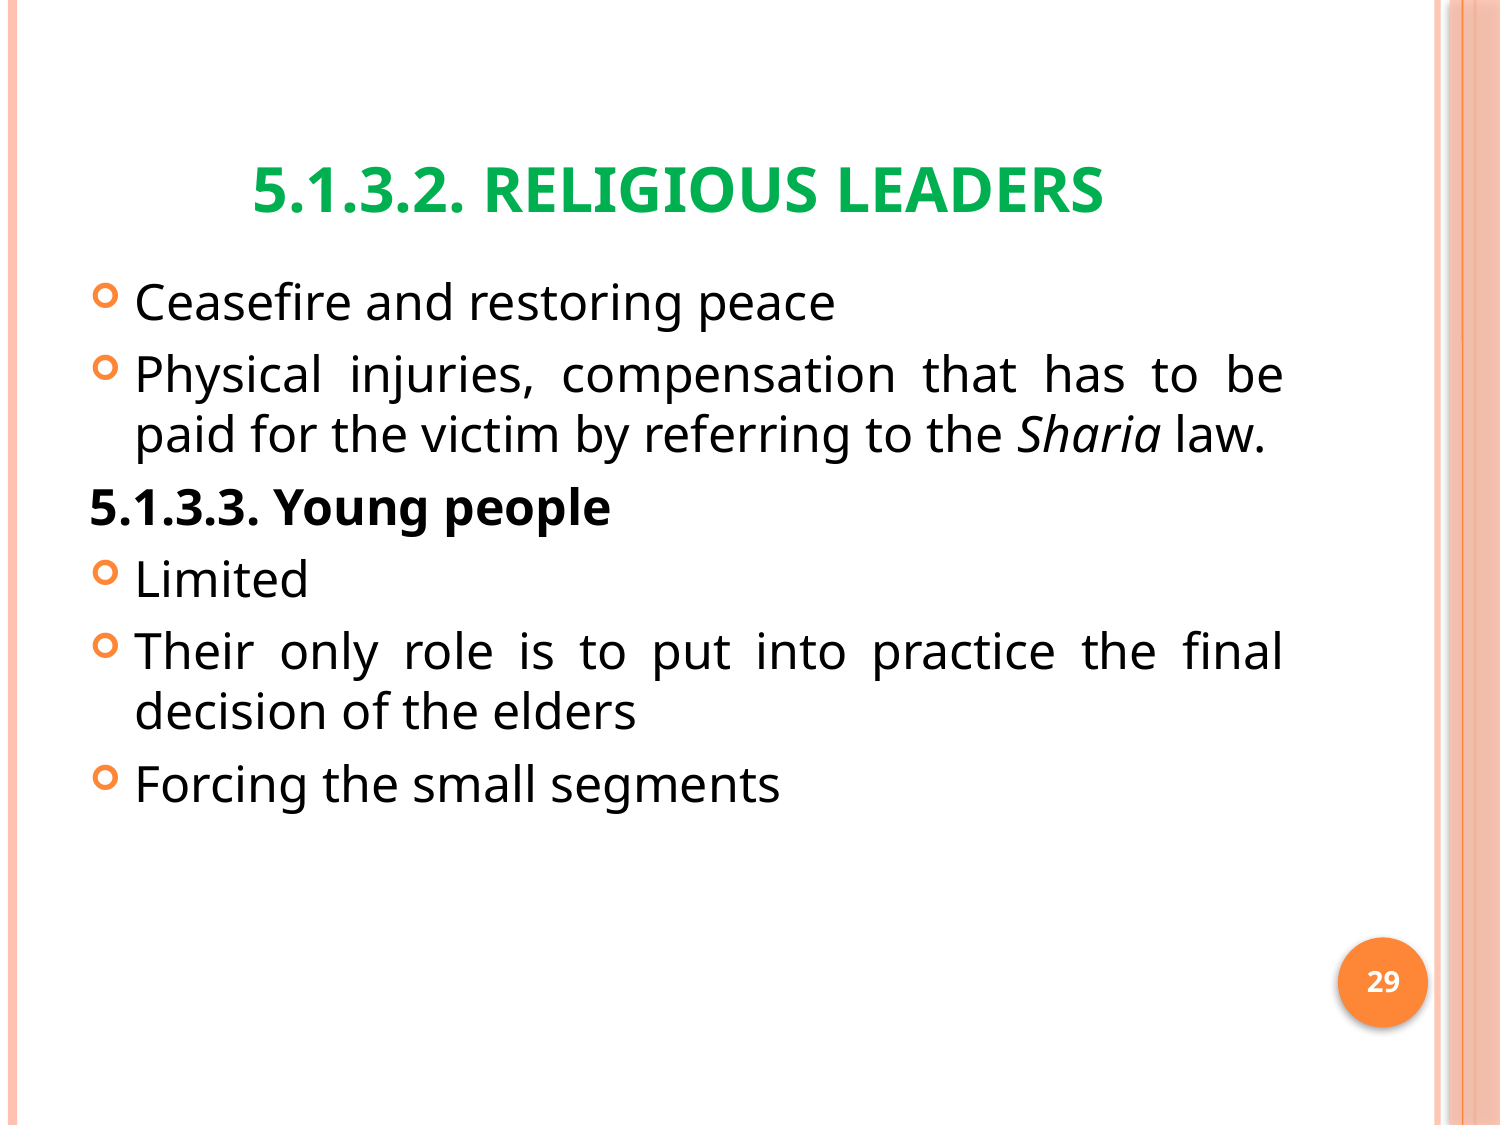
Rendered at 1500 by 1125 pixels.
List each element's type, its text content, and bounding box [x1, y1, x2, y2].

list Ceasefire and restoring peace Physical injuries, compensation that has to be paid for the victim by referring to the Sharia law. 5.1.3.3. Young people Limited Their only role is to put into practice the final decision of the elders Forcing the small segments [75, 262, 1300, 1062]
slide_number 29 [1333, 940, 1434, 1027]
title 5.1.3.2. Religious leaders [75, 45, 1300, 233]
